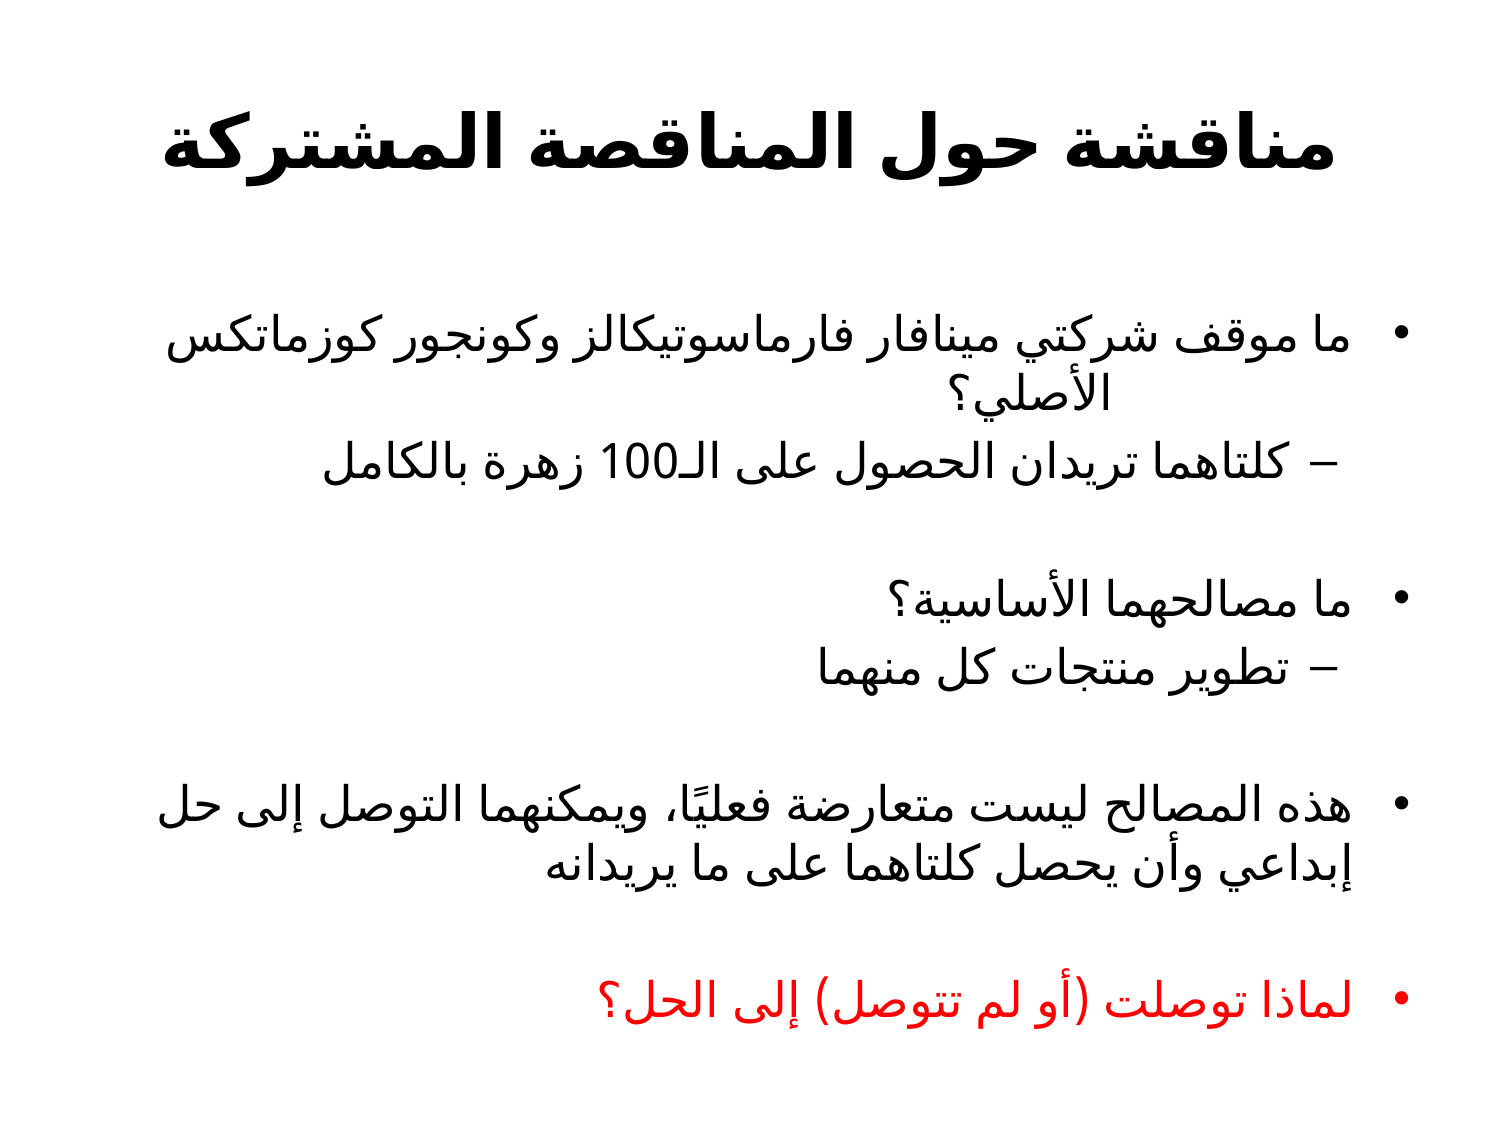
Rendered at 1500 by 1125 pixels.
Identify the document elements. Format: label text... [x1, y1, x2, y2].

list ما موقف شركتي مينافار فارماسوتيكالز وكونجور كوزماتكس الأصلي؟ كلتاهما تريدان الحصول على الـ100 زهرة بالكامل ما مصالحهما الأساسية؟ تطوير منتجات كل منهما هذه المصالح ليست متعارضة فعليًا، ويمكنهما التوصل إلى حل إبداعي وأن يحصل كلتاهما على ما يريدانه لماذا توصلت (أو لم تتوصل) إلى الحل؟ [75, 295, 1425, 1038]
title مناقشة حول المناقصة المشتركة [75, 45, 1425, 233]
